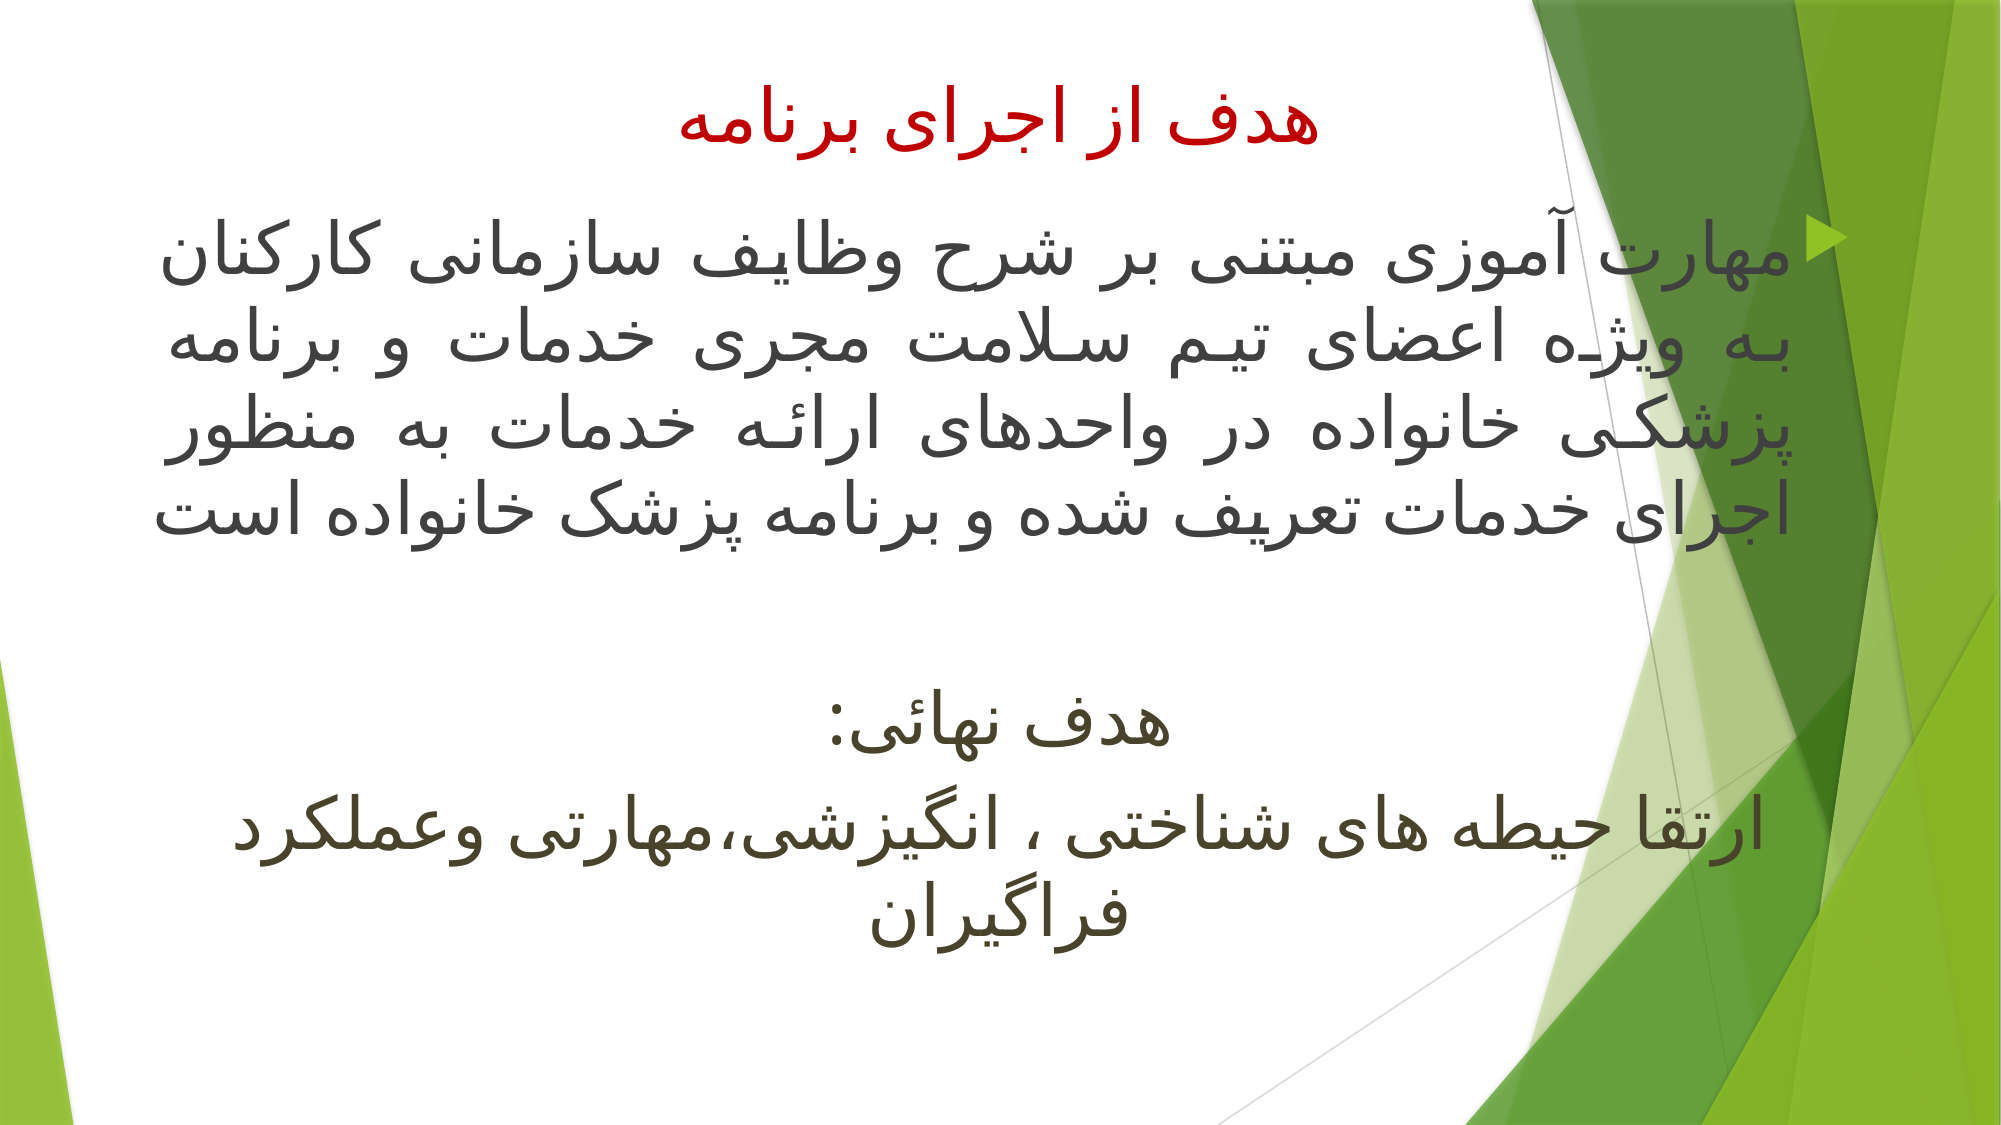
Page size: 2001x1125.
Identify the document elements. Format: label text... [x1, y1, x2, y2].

list مهارت آموزی مبتنی بر شرح وظایف سازمانی کارکنان به ویژه اعضای تیم سلامت مجری خدمات و برنامه پزشکی خانواده در واحدهای ارائه خدمات به منظور اجرای خدمات تعریف شده و برنامه پزشک خانواده است هدف نهائی: ارتقا حیطه های شناختی ، انگیزشی،مهارتی وعملکرد فراگیران [137, 194, 1863, 1014]
title هدف از اجرای برنامه [137, 59, 1863, 194]
